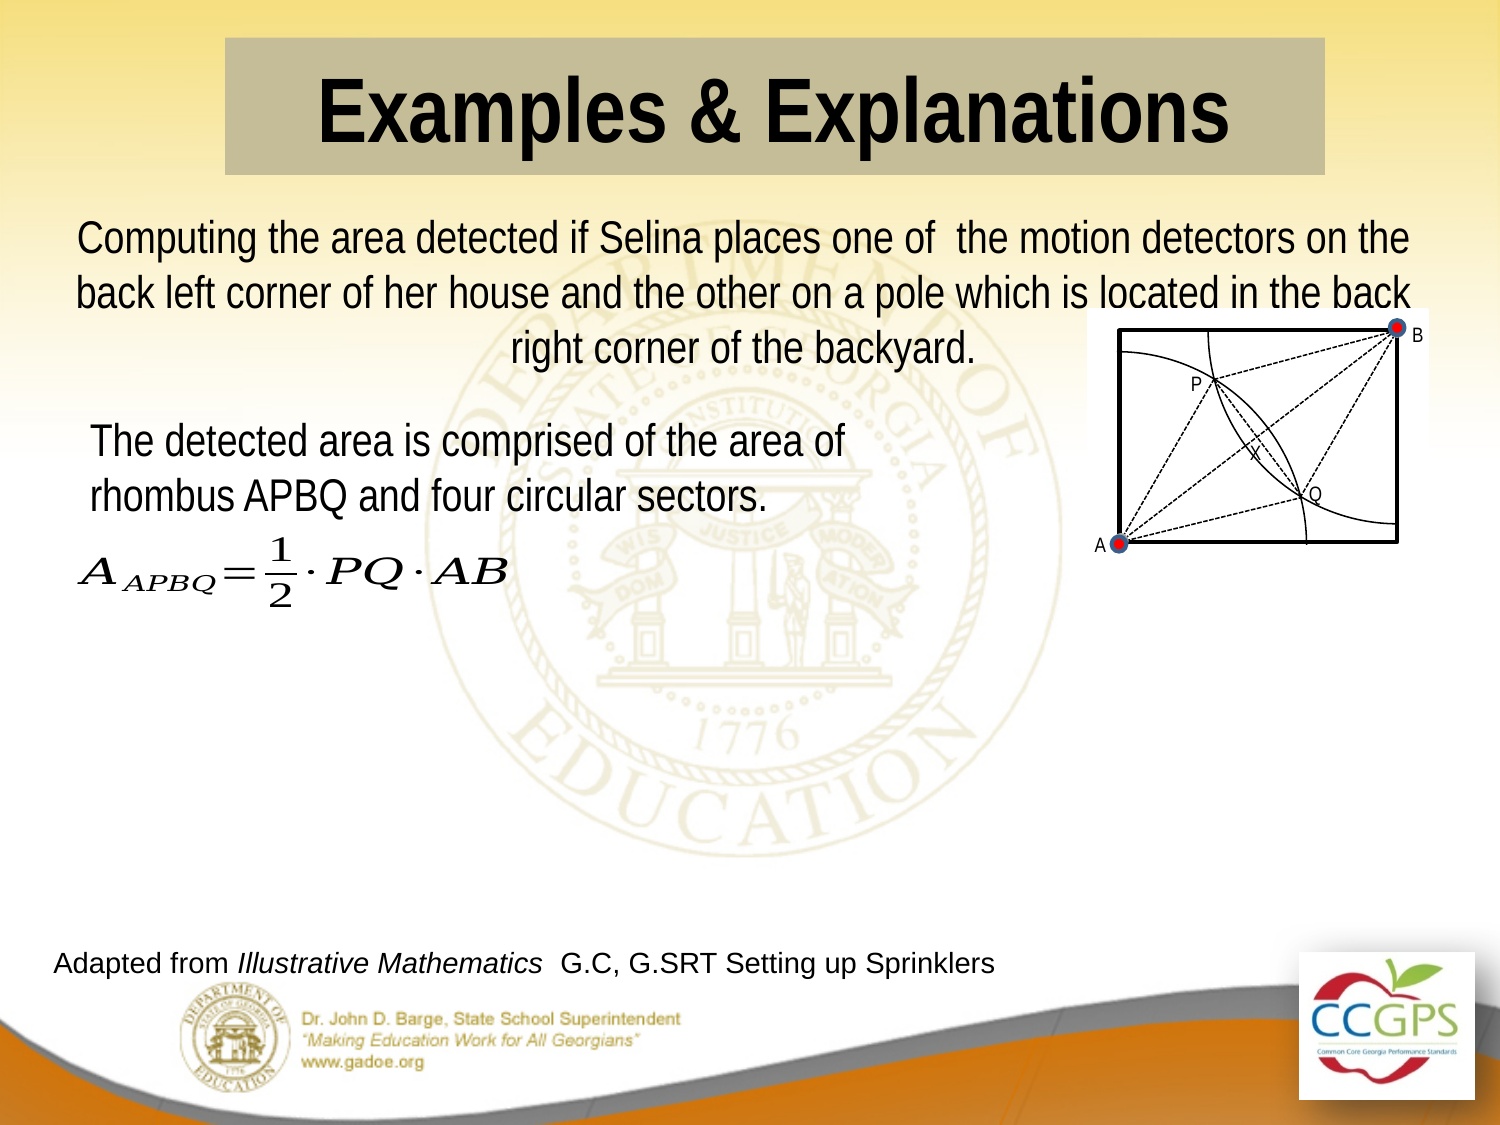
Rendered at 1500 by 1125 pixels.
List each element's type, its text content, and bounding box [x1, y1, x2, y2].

subtitle Computing the area detected if Selina places one of the motion detectors on the back left corner of her house and the other on a pole which is located in the back right corner of the backyard. [37, 199, 1451, 913]
title Examples & Explanations [224, 37, 1326, 176]
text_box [927, 137, 1500, 739]
text_box The detected area is comprised of the area of rhombus APBQ and four circular sectors. [74, 403, 922, 528]
text_box Adapted from Illustrative Mathematics G.C, G.SRT Setting up Sprinklers [38, 937, 1011, 988]
picture [0, 0, 1500, 1125]
